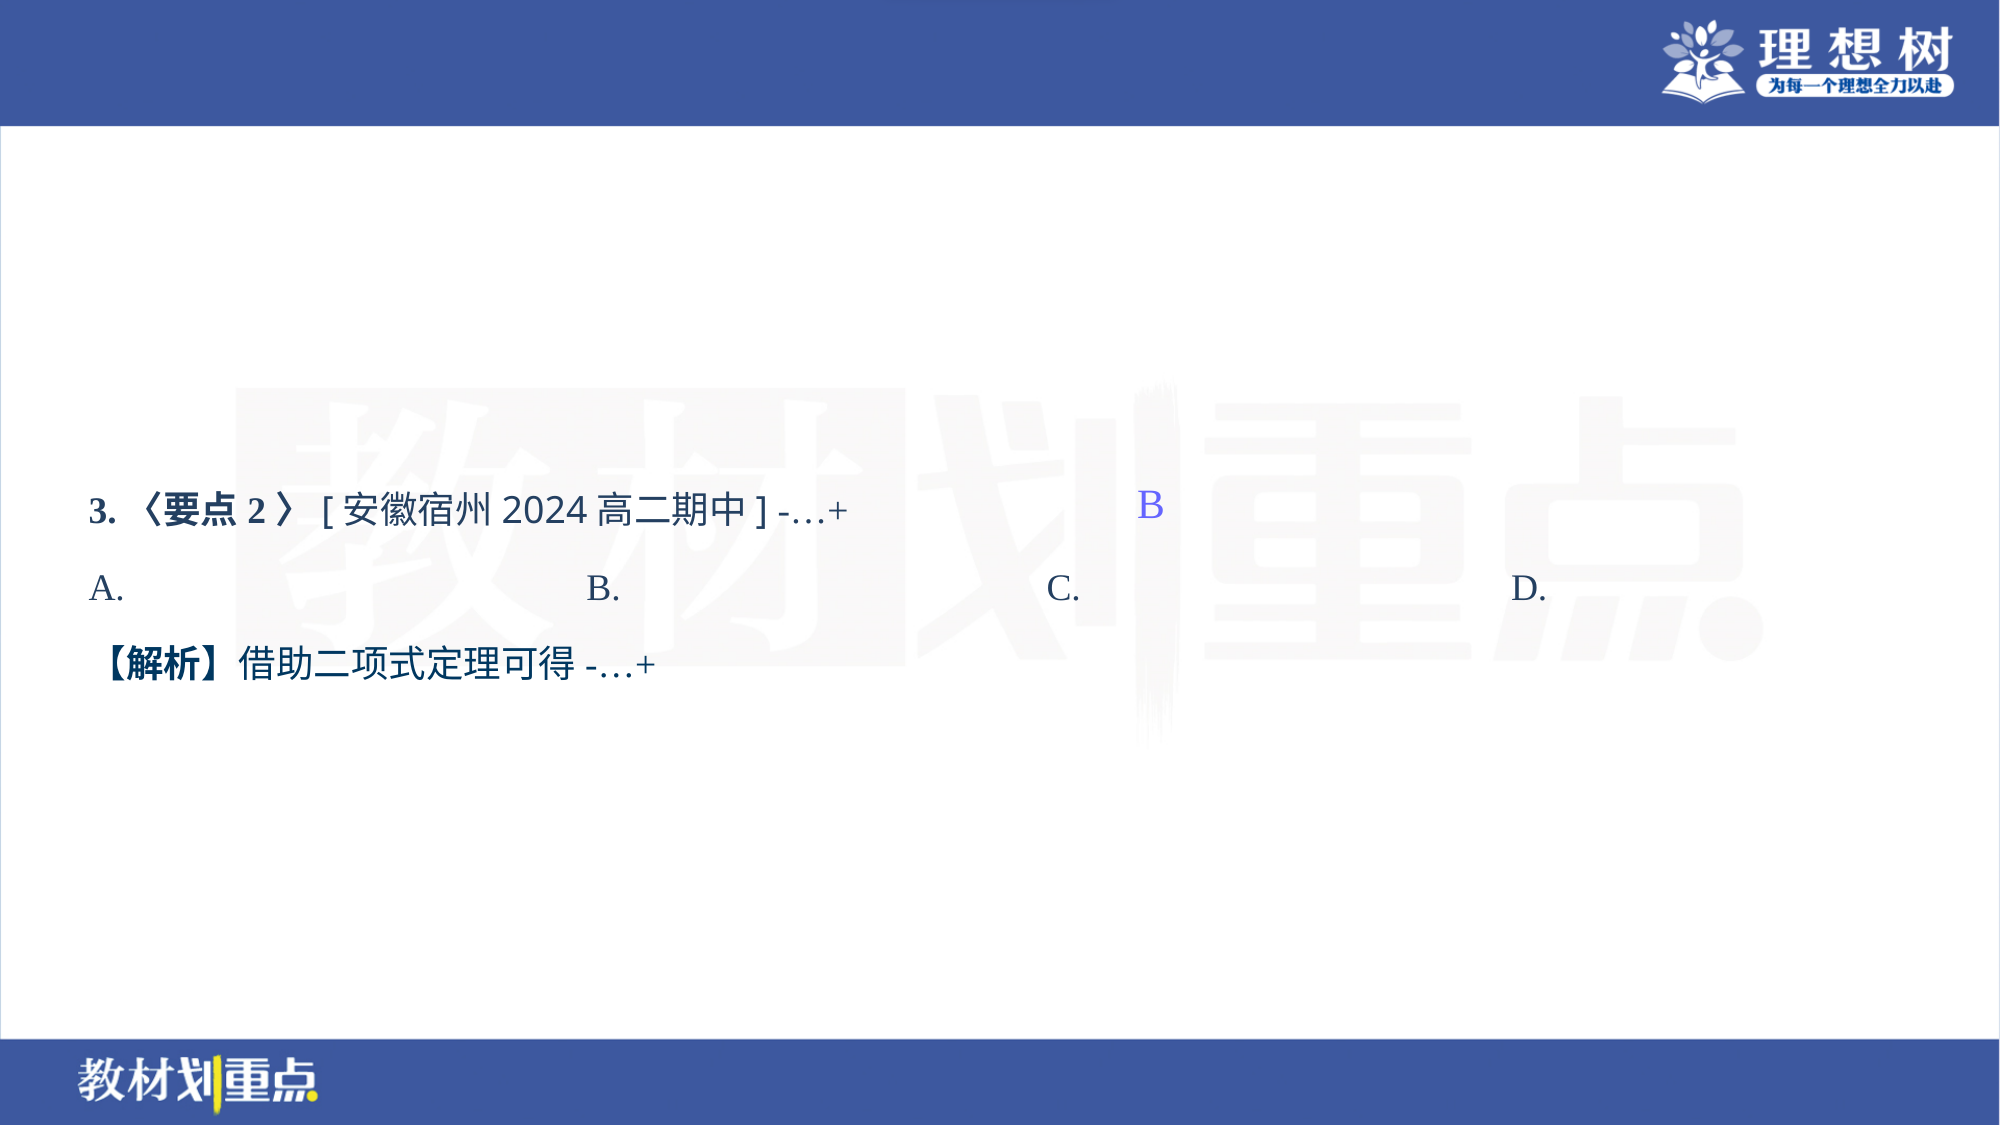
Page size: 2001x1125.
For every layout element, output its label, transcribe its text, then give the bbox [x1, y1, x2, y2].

text_box B [1121, 474, 1180, 525]
picture [0, 0, 2000, 1125]
